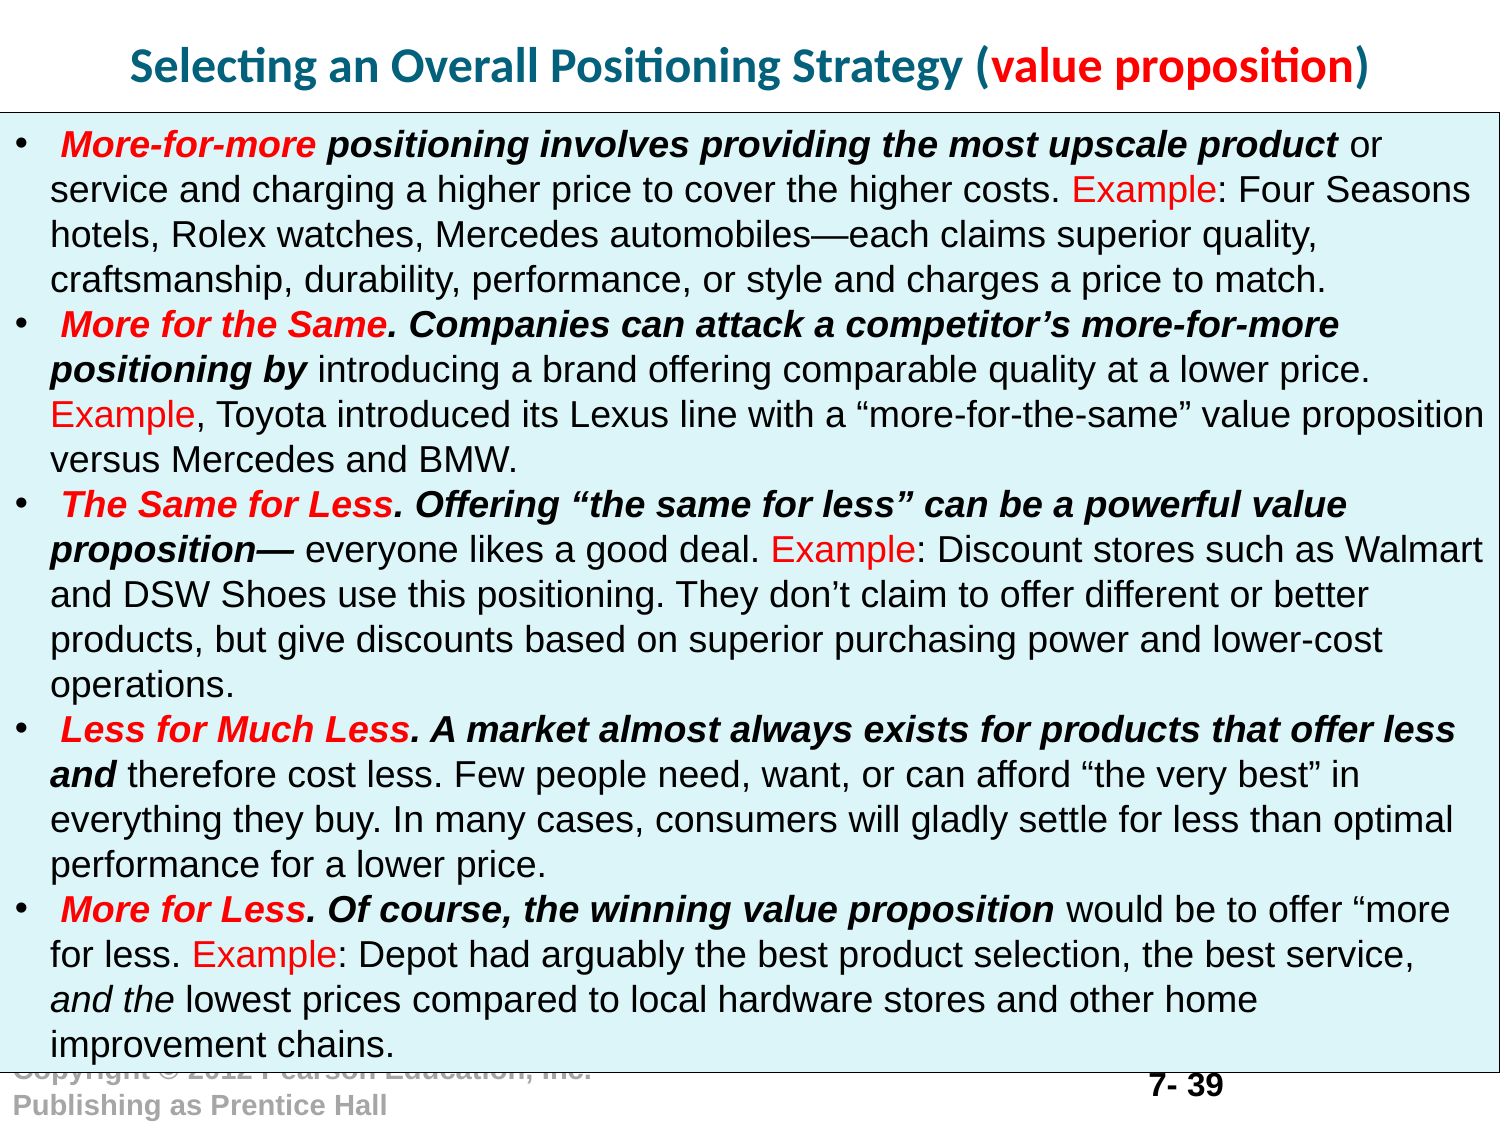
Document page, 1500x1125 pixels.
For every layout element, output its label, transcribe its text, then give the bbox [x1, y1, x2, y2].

list Selecting an Overall Positioning Strategy (value proposition) [62, 24, 1438, 88]
text_box More-for-more positioning involves providing the most upscale product or service and charging a higher price to cover the higher costs. Example: Four Seasons hotels, Rolex watches, Mercedes automobiles—each claims superior quality, craftsmanship, durability, performance, or style and charges a price to match. More for the Same. Companies can attack a competitor’s more-for-more positioning by introducing a brand offering comparable quality at a lower price. Example, Toyota introduced its Lexus line with a “more-for-the-same” value proposition versus Mercedes and BMW. The Same for Less. Offering “the same for less” can be a powerful value proposition— everyone likes a good deal. Example: Discount stores such as Walmart and DSW Shoes use this positioning. They don’t claim to offer different or better products, but give discounts based on superior purchasing power and lower-cost operations. Less for Much Less. A market almost always exists for products that offer less and therefore cost less. Few people need, want, or can afford “the very best” in everything they buy. In many cases, consumers will gladly settle for less than optimal performance for a lower price. More for Less. Of course, the winning value proposition would be to offer “more for less. Example: Depot had arguably the best product selection, the best service, and the lowest prices compared to local hardware stores and other home improvement chains. [0, 112, 1500, 1073]
